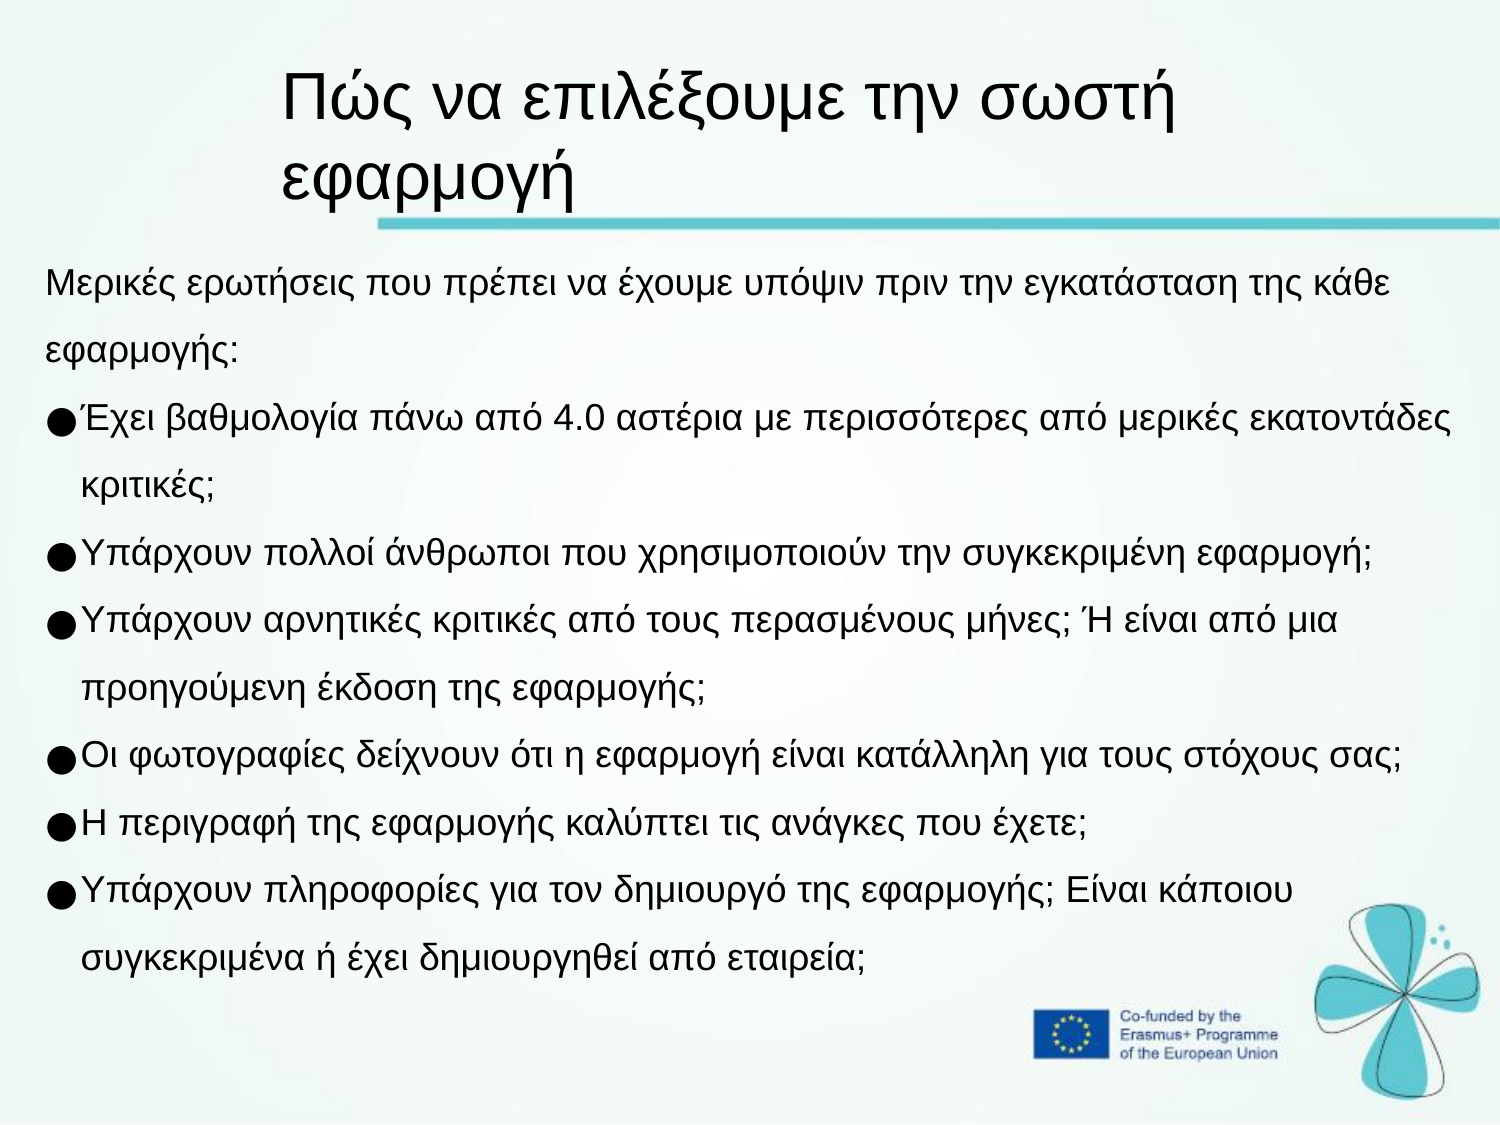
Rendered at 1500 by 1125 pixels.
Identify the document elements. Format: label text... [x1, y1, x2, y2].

picture [0, 0, 1500, 1125]
text_box Μερικές ερωτήσεις που πρέπει να έχουμε υπόψιν πριν την εγκατάσταση της κάθε εφαρμογής: Έχει βαθμολογία πάνω από 4.0 αστέρια με περισσότερες από μερικές εκατοντάδες κριτικές; Υπάρχουν πολλοί άνθρωποι που χρησιμοποιούν την συγκεκριμένη εφαρμογή; Υπάρχουν αρνητικές κριτικές από τους περασμένους μήνες; Ή είναι από μια προηγούμενη έκδοση της εφαρμογής; Οι φωτογραφίες δείχνουν ότι η εφαρμογή είναι κατάλληλη για τους στόχους σας; Η περιγραφή της εφαρμογής καλύπτει τις ανάγκες που έχετε; Υπάρχουν πληροφορίες για τον δημιουργό της εφαρμογής; Είναι κάποιου συγκεκριμένα ή έχει δημιουργηθεί από εταιρεία; [30, 227, 1470, 993]
text_box Πώς να επιλέξουμε την σωστή εφαρμογή [266, 45, 1500, 150]
